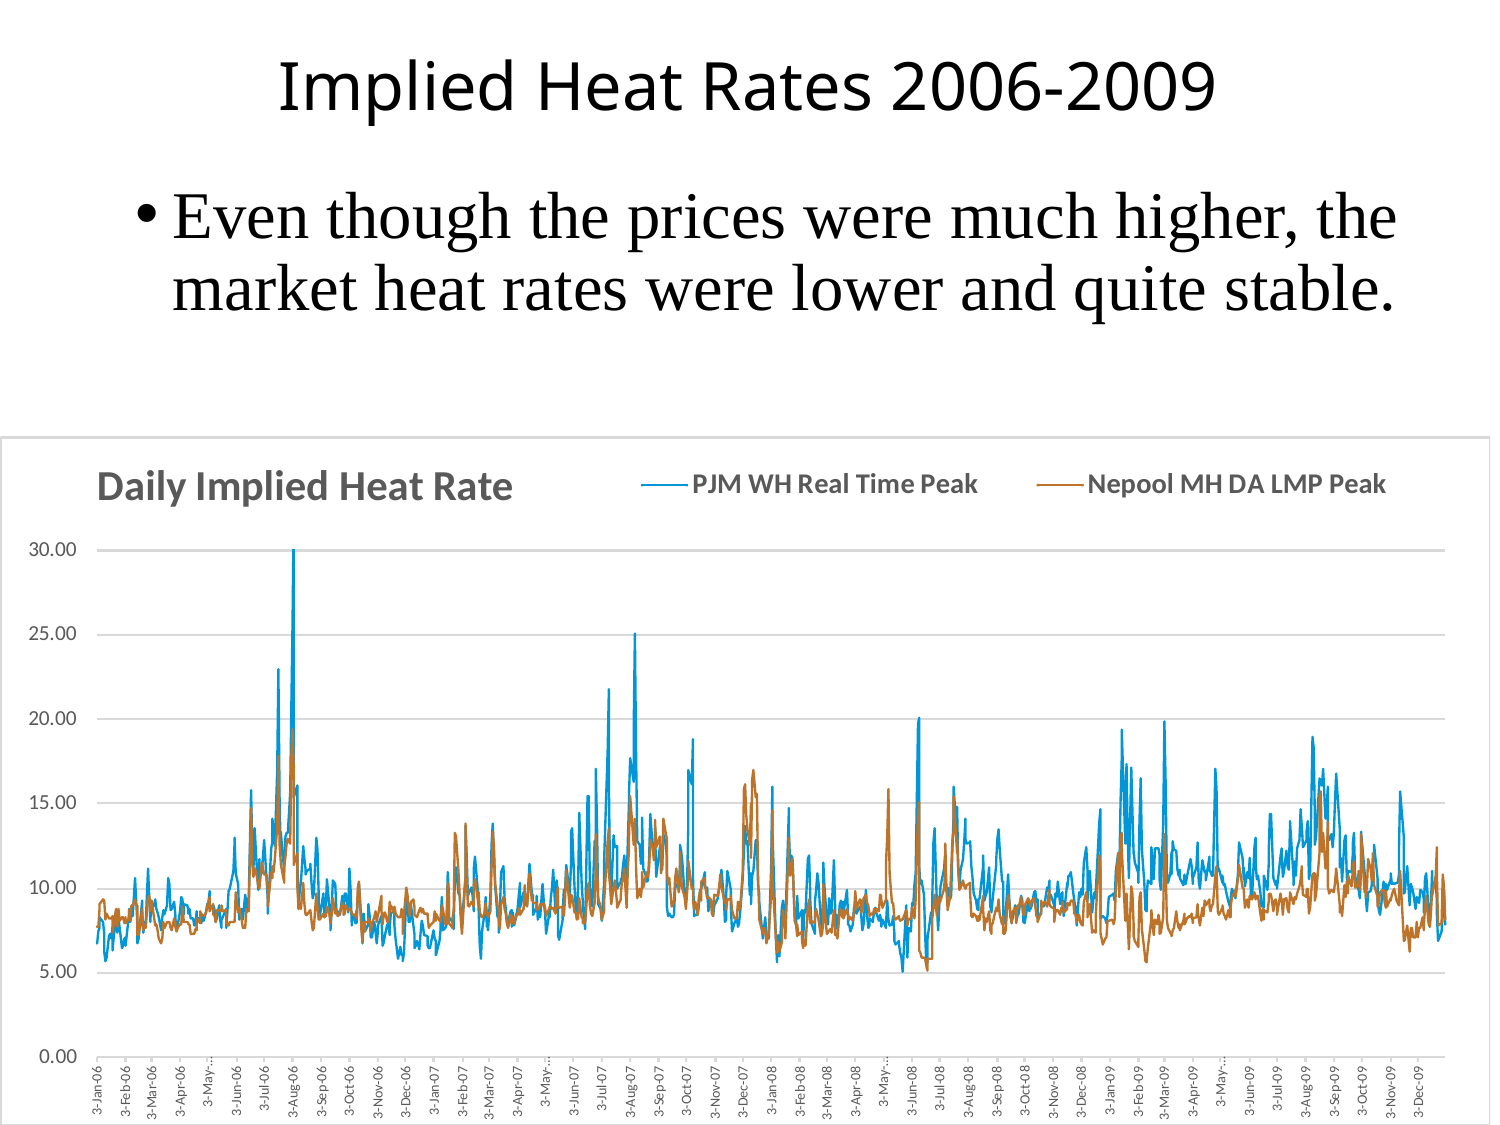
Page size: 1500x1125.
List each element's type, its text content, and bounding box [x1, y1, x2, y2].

title Implied Heat Rates 2006-2009 [120, 32, 1378, 146]
list Even though the prices were much higher, the market heat rates were lower and quite stable. [120, 173, 1417, 436]
picture [0, 436, 1491, 1125]
